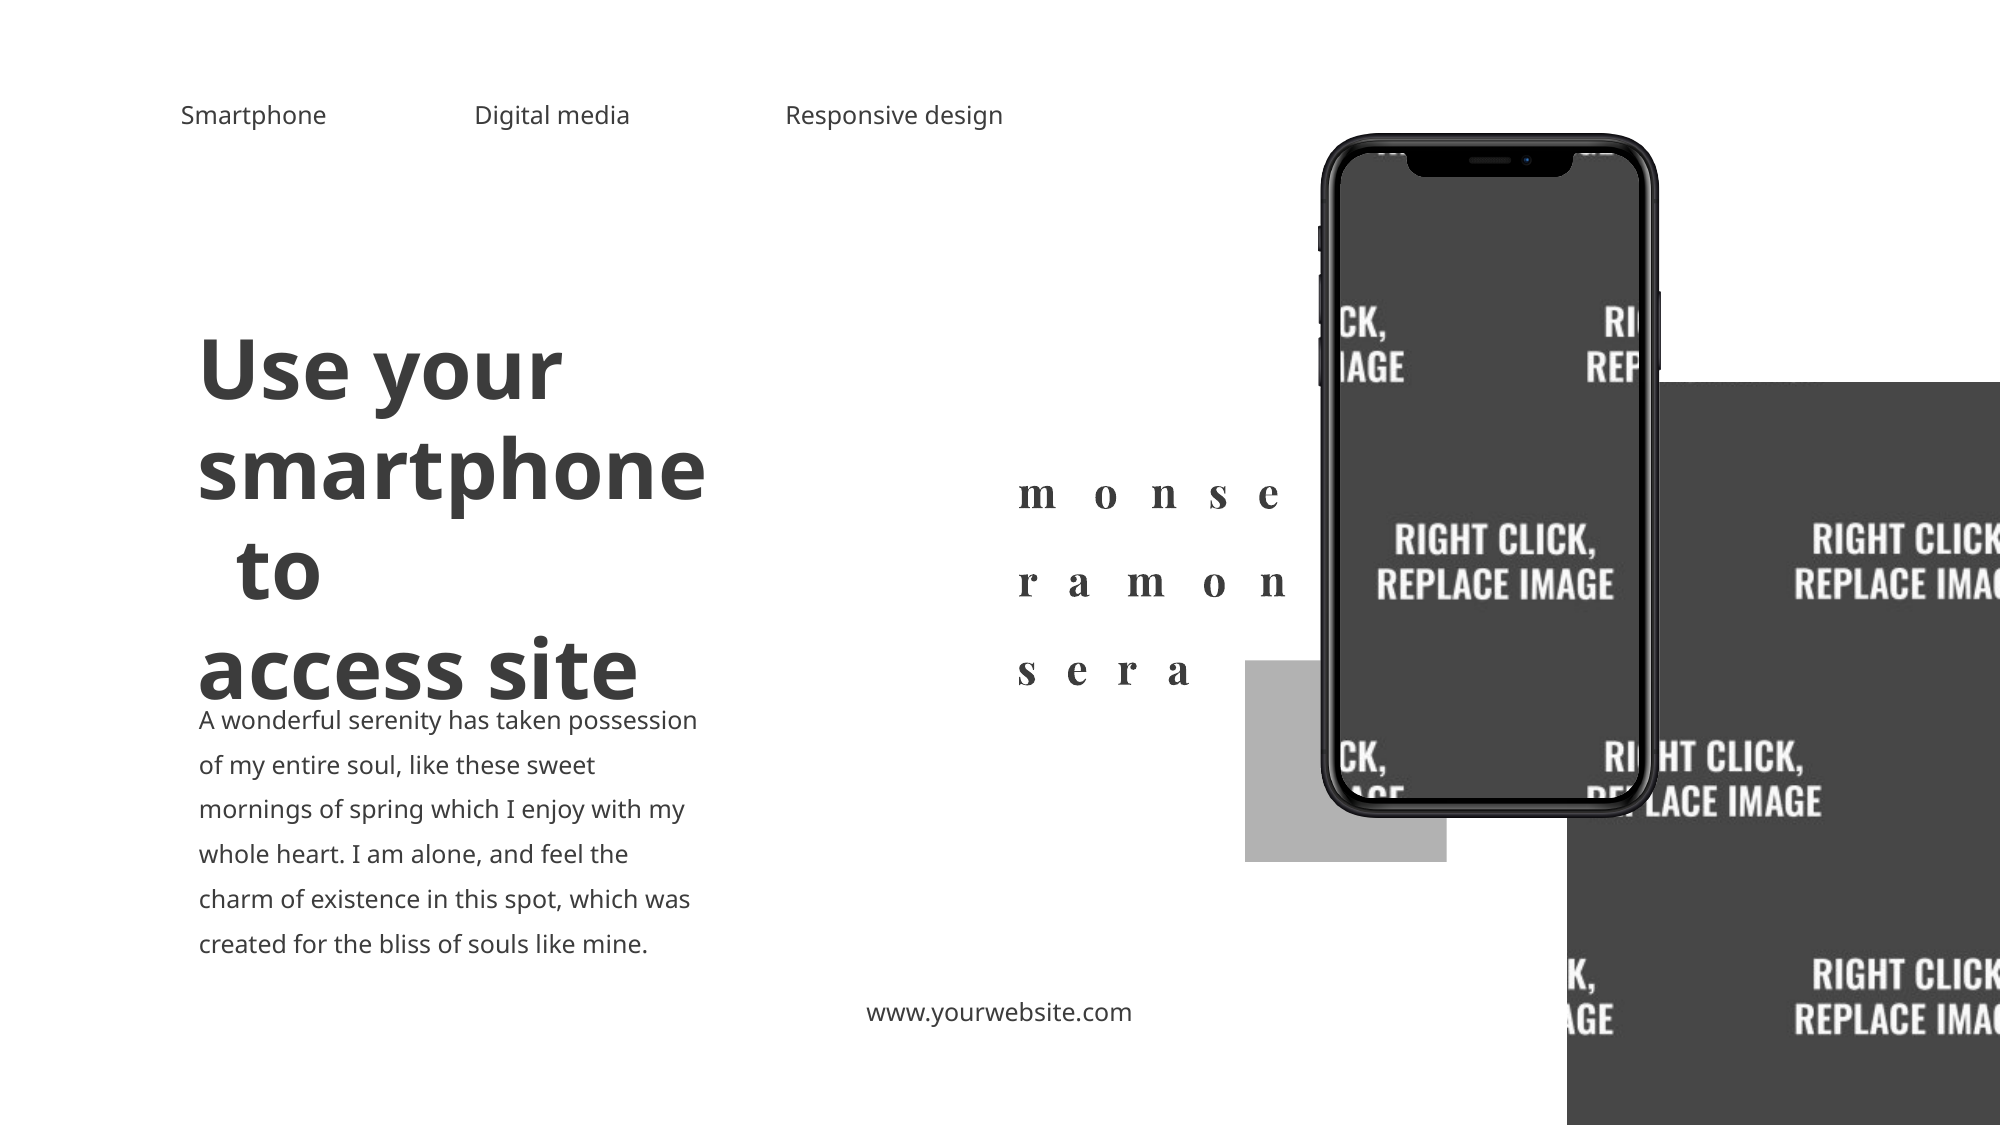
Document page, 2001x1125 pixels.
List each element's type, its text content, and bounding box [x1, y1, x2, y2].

picture [1318, 133, 2000, 1125]
text_box Smartphone [154, 92, 354, 138]
text_box Digital media [453, 92, 652, 138]
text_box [1019, 485, 1286, 686]
text_box www.yourwebsite.com [814, 989, 1186, 1035]
list Use your smartphone to access site [182, 355, 812, 678]
text_box [1244, 659, 1448, 863]
text_box Responsive design [751, 92, 1038, 138]
text_box A wonderful serenity has taken possession of my entire soul, like these sweet mornings of spring which I enjoy with my whole heart. I am alone, and feel the charm of existence in this spot, which was created for the bliss of souls like mine. [184, 681, 715, 966]
